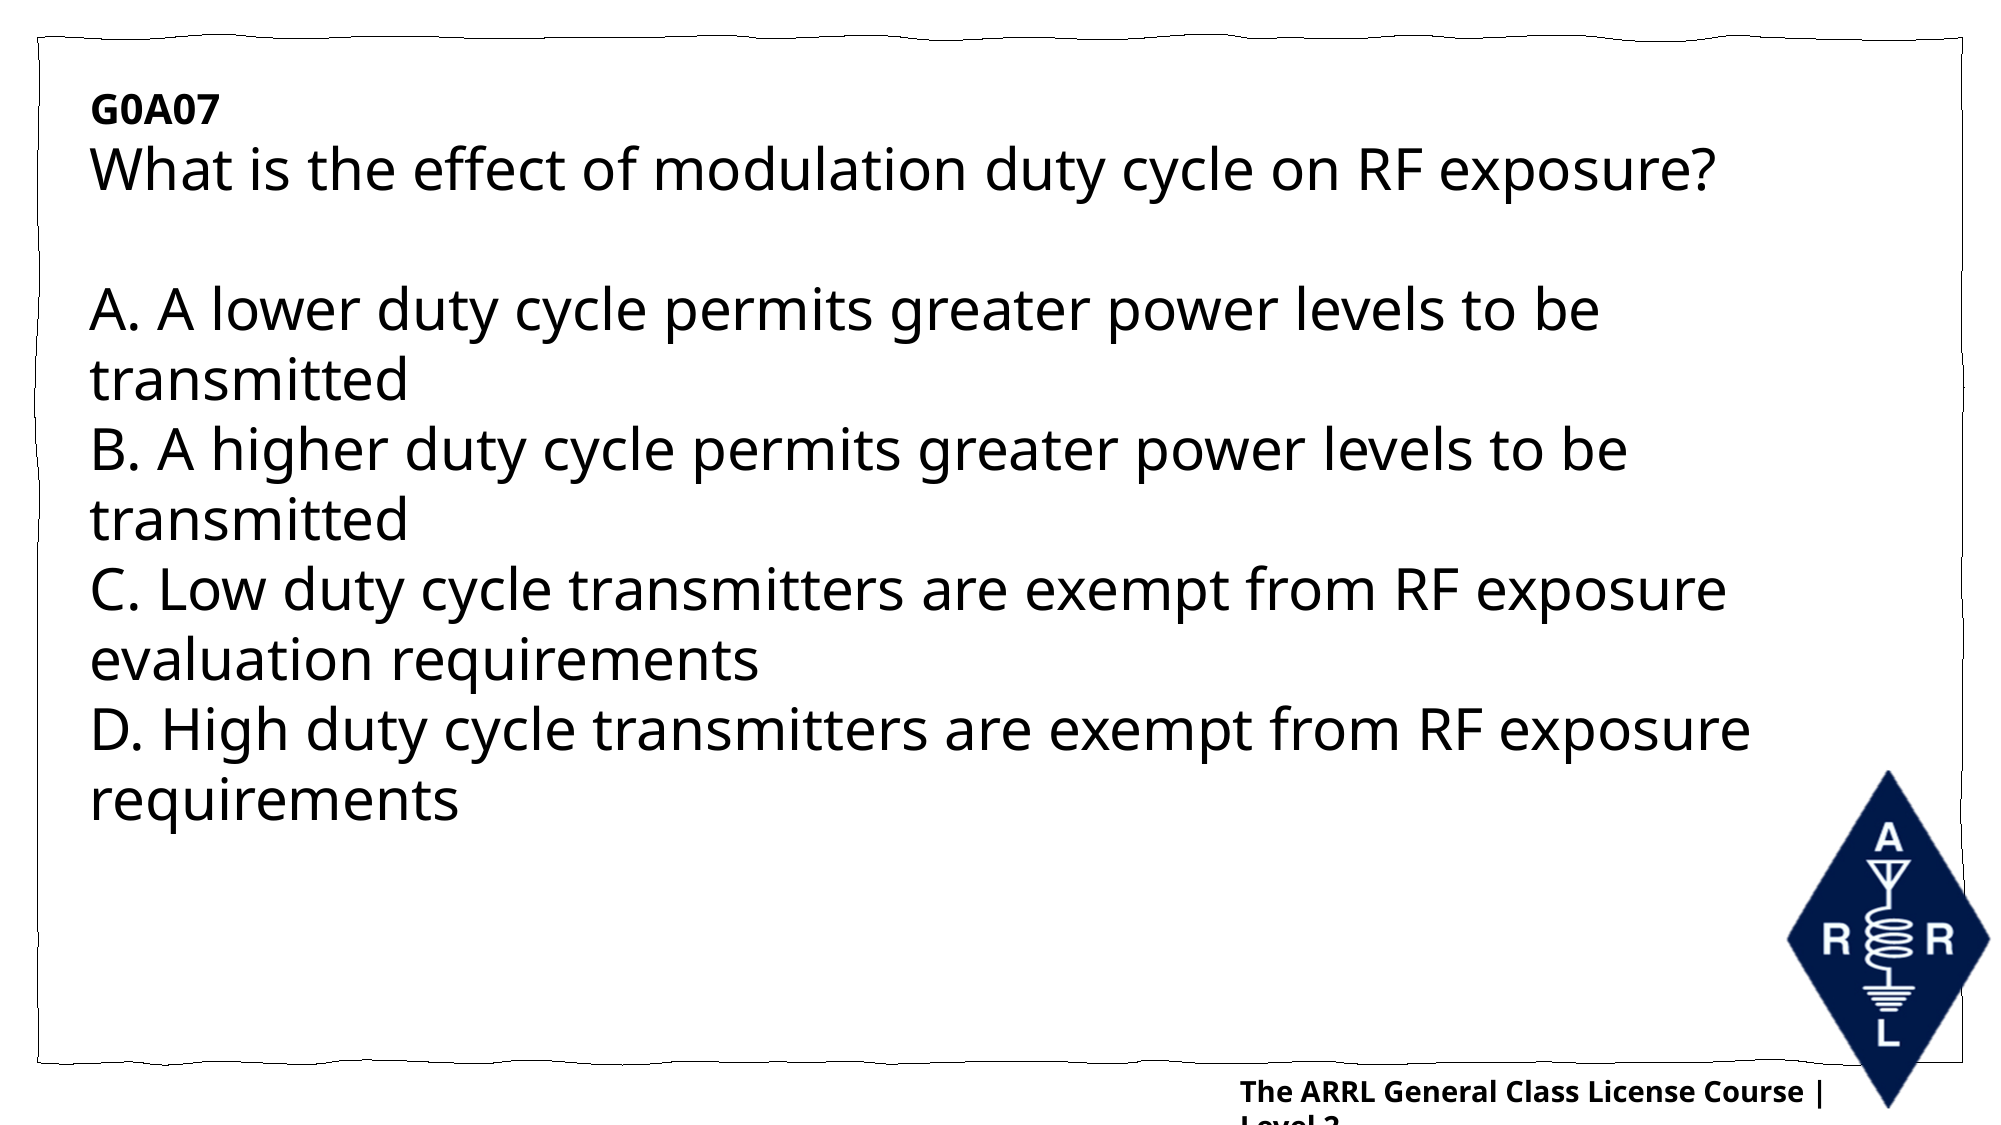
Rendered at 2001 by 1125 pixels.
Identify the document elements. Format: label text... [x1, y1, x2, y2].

picture [1773, 752, 1999, 1125]
text_box G0A07 What is the effect of modulation duty cycle on RF exposure? A. A lower duty cycle permits greater power levels to be transmitted B. A higher duty cycle permits greater power levels to be transmitted C. Low duty cycle transmitters are exempt from RF exposure evaluation requirements D. High duty cycle transmitters are exempt from RF exposure requirements [75, 75, 1850, 840]
